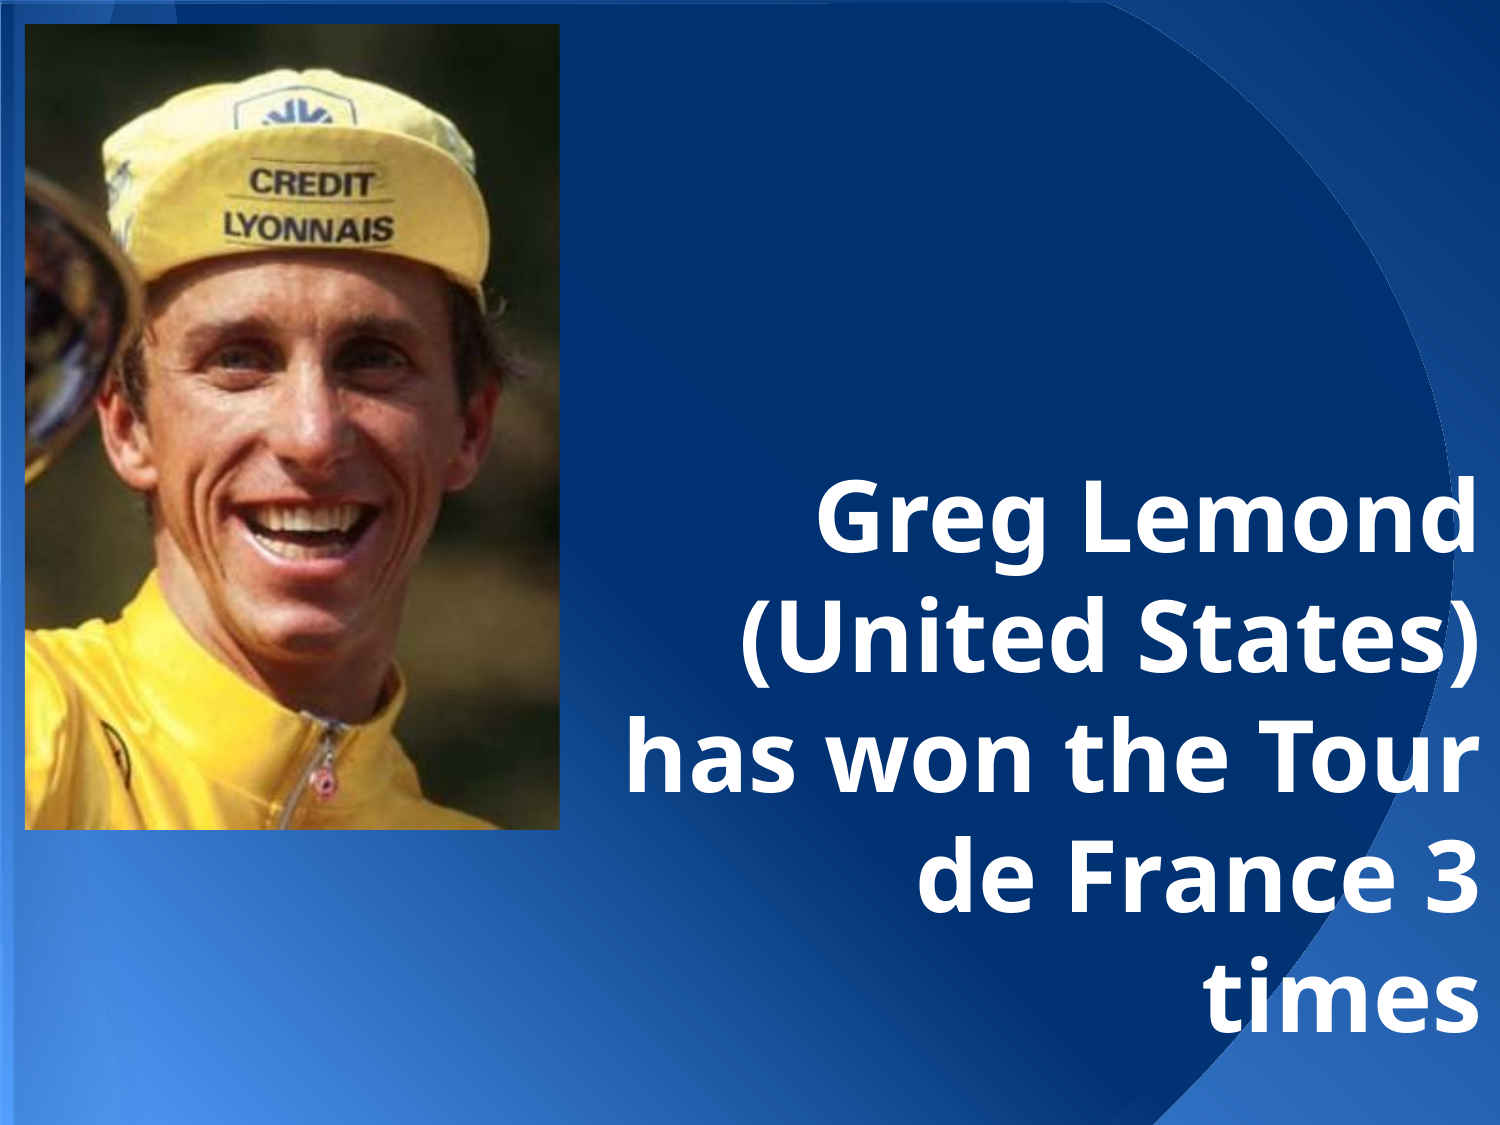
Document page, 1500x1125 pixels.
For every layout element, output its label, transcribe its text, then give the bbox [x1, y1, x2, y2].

text_box [24, 24, 560, 830]
title Greg Lemond (United States) has won the Tour de France 3 times [603, 826, 1498, 1068]
